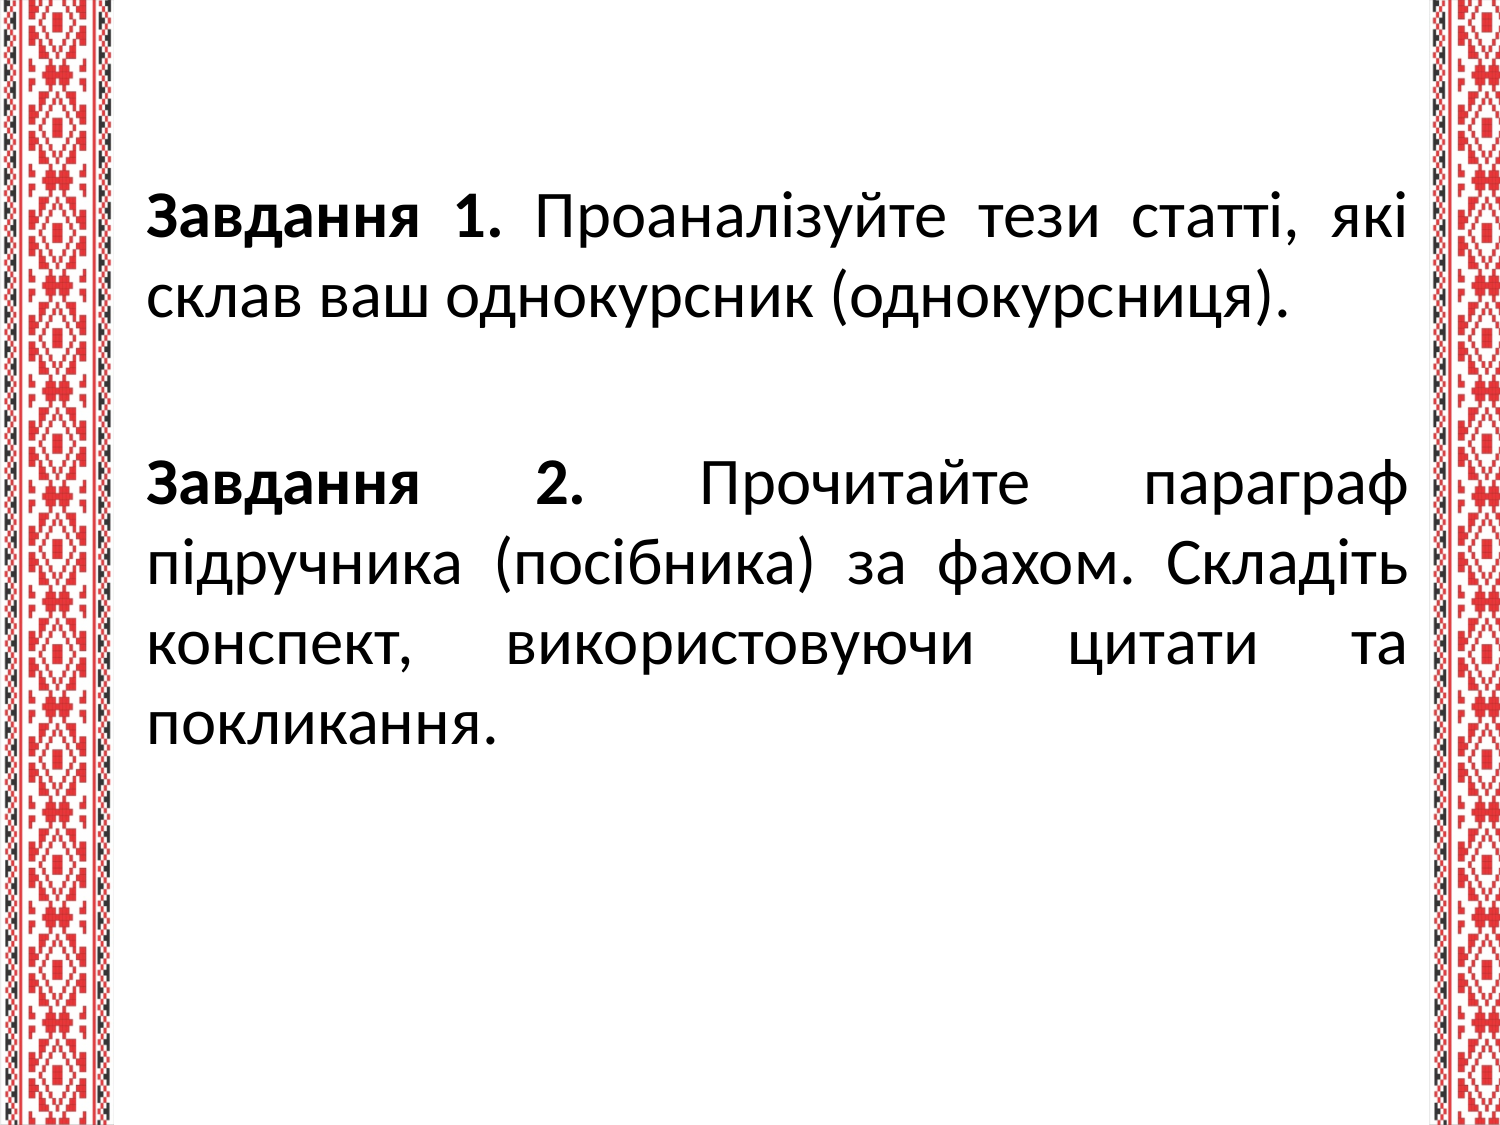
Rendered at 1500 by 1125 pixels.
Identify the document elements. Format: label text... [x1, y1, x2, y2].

picture [923, 1, 1500, 1124]
picture [0, 1, 620, 1124]
list Завдання 1. Проаналізуйте тези статті, які склав ваш однокурсник (однокурсниця). Завдання 2. Прочитайте параграф підручника (посібника) за фахом. Складіть конспект, використовуючи цитати та покликання. [114, 70, 1425, 1005]
